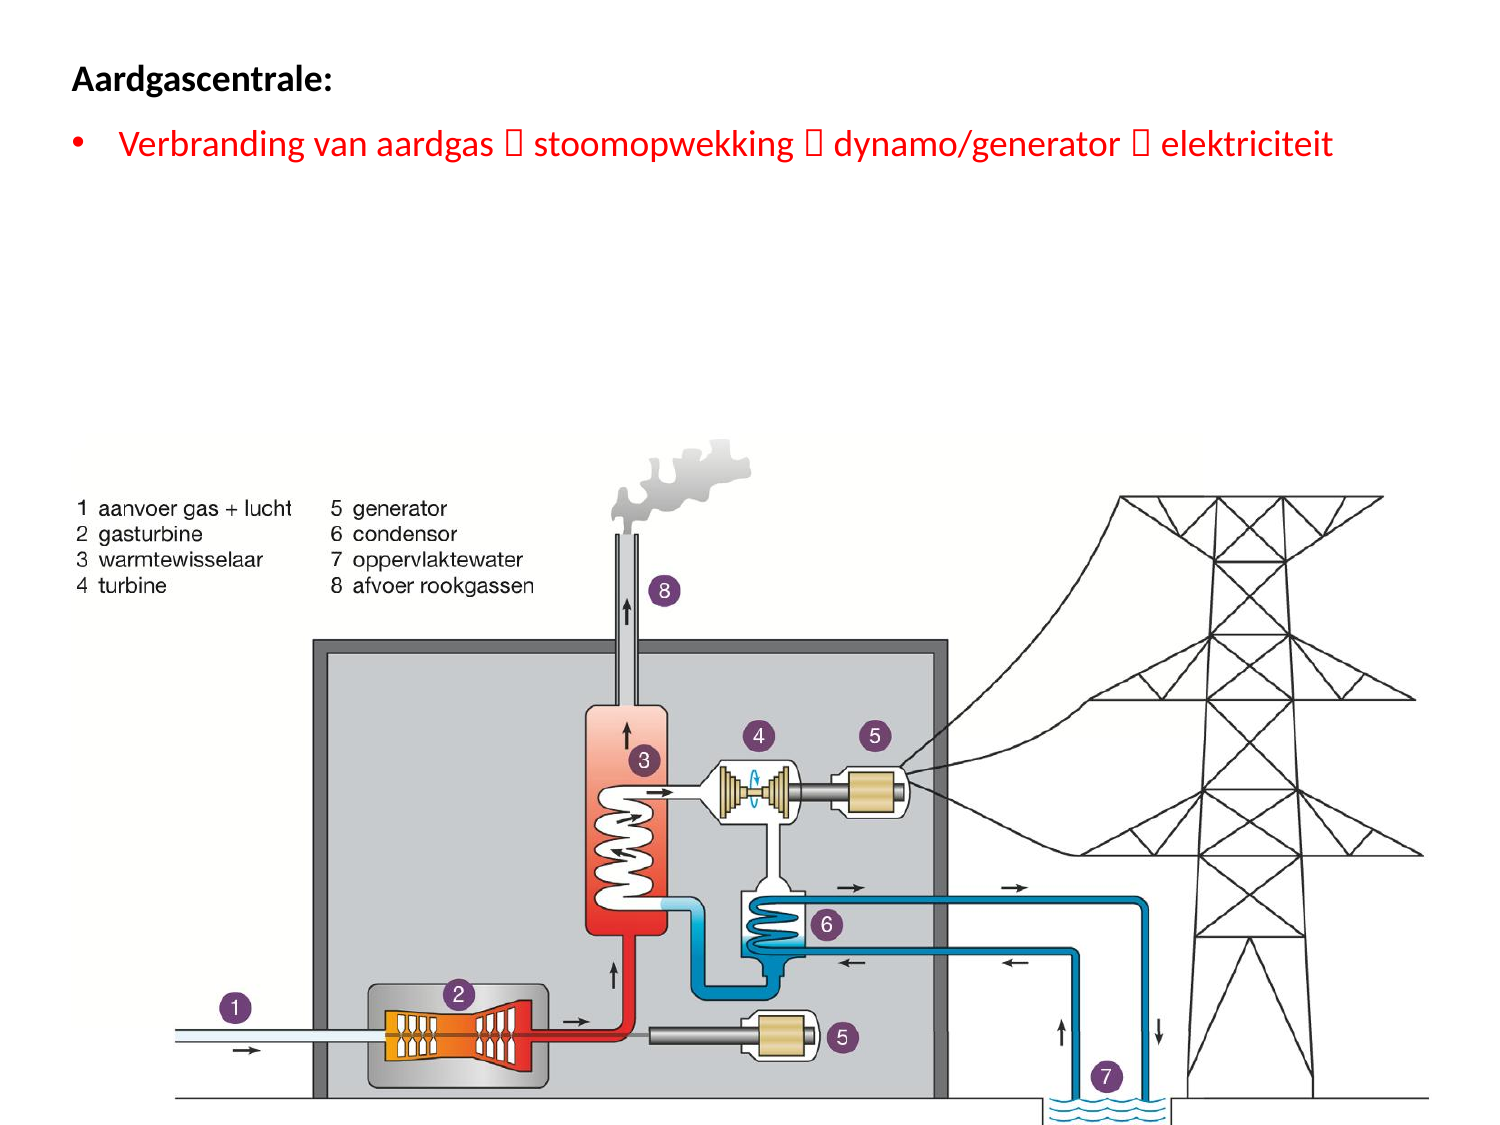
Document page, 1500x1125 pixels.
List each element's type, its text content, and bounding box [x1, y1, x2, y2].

picture [68, 419, 1432, 1125]
text_box Aardgascentrale: Verbranding van aardgas  stoomopwekking  dynamo/generator  elektriciteit [56, 46, 1489, 192]
